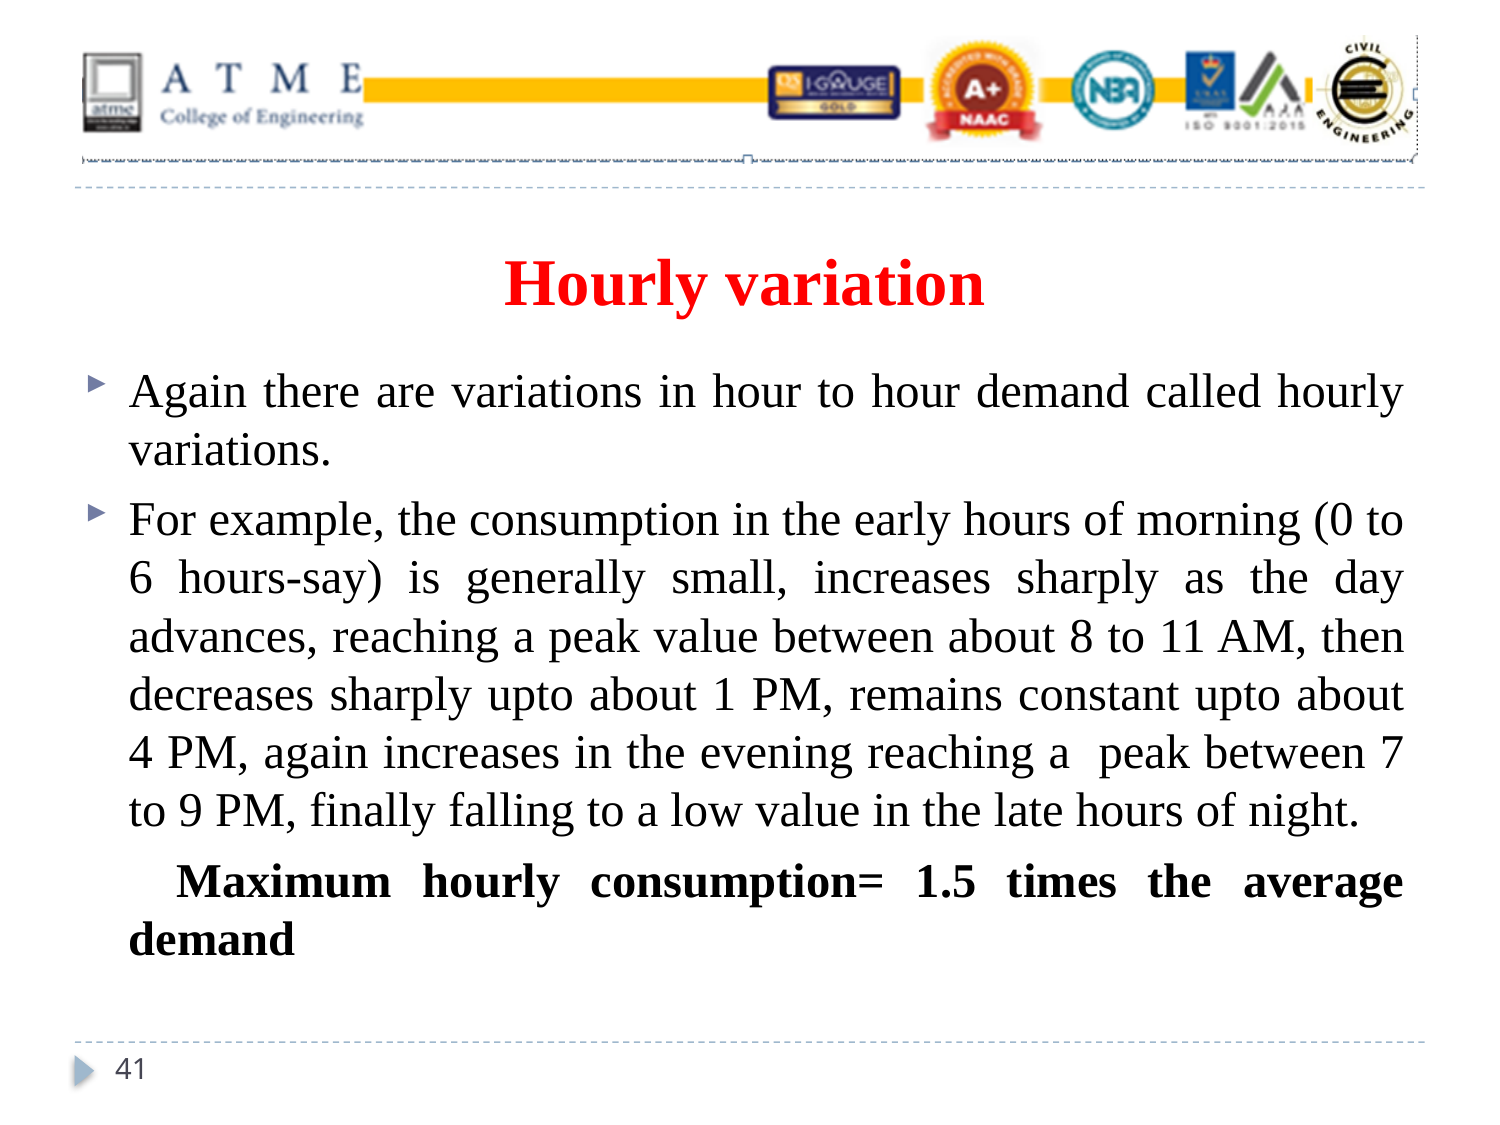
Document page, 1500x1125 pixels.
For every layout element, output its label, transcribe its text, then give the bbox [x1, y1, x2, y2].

slide_number 41 [100, 1042, 426, 1103]
title Hourly variation [70, 164, 1421, 327]
list Again there are variations in hour to hour demand called hourly variations. For example, the consumption in the early hours of morning (0 to 6 hours-say) is generally small, increases sharply as the day advances, reaching a peak value between about 8 to 11 AM, then decreases sharply upto about 1 PM, remains constant upto about 4 PM, again increases in the evening reaching a peak between 7 to 9 PM, finally falling to a low value in the late hours of night. Maximum hourly consumption= 1.5 times the average demand [70, 351, 1421, 1019]
picture [82, 35, 1418, 164]
